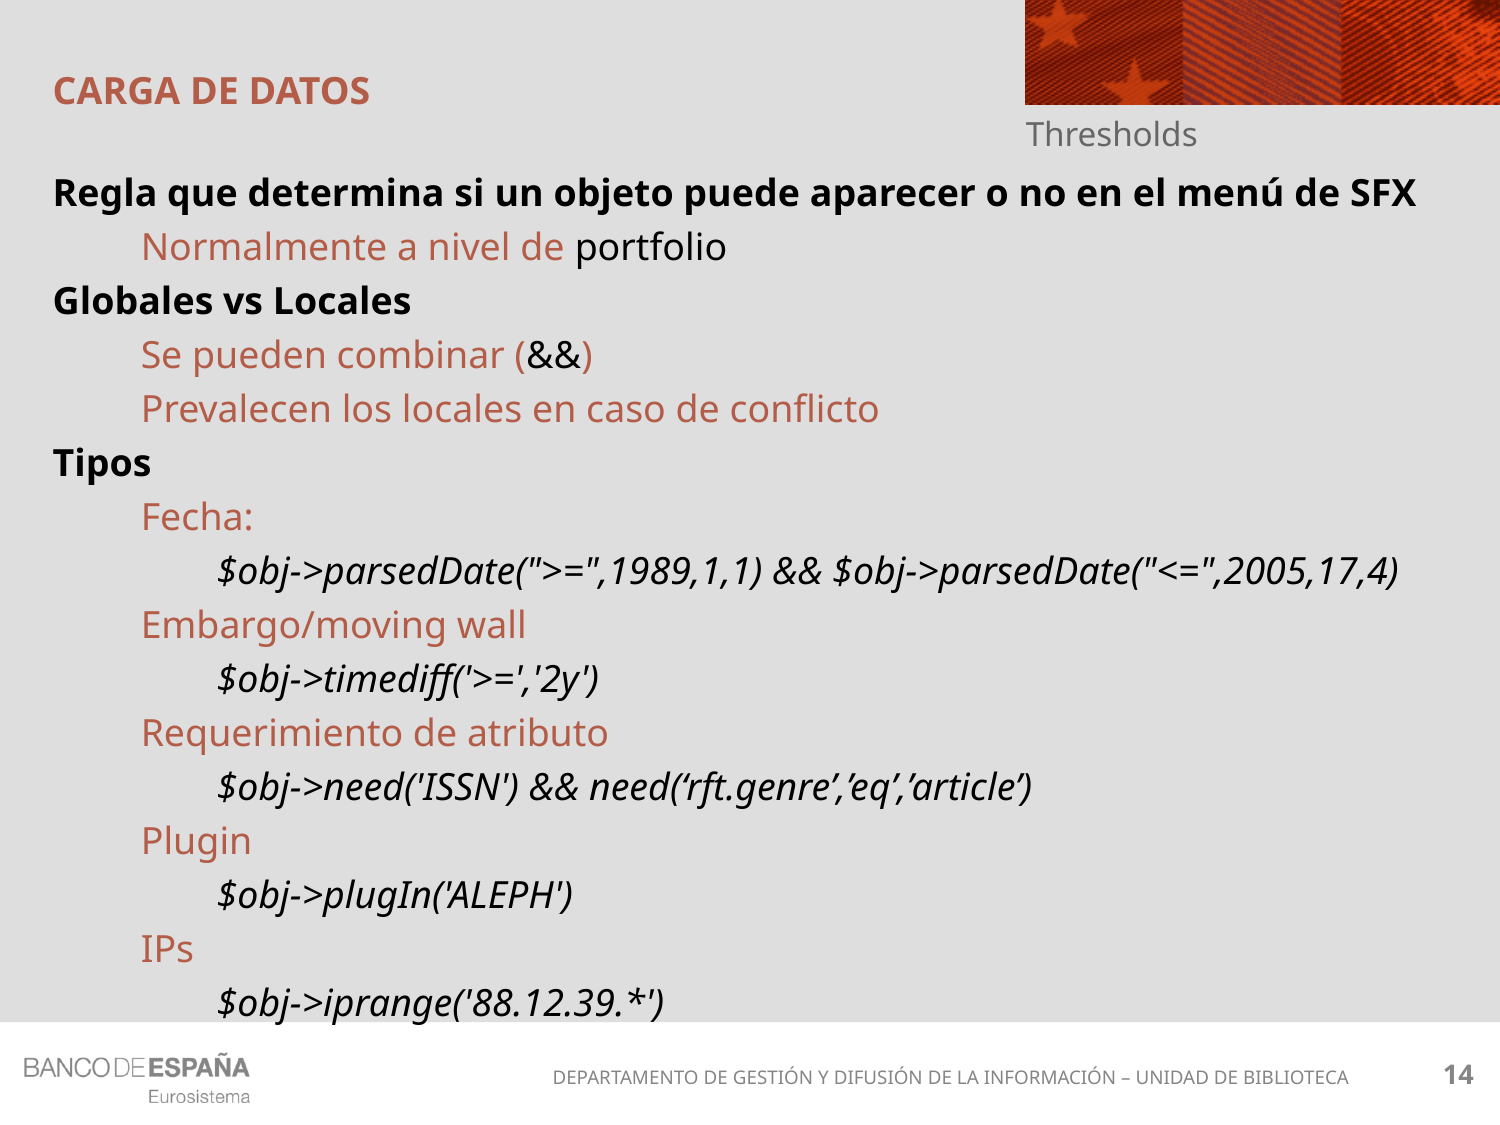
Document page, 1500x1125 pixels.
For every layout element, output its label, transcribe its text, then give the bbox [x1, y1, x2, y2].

list Thresholds [1025, 108, 1500, 164]
slide_number 14 [1415, 1050, 1474, 1098]
picture [1025, 0, 1500, 105]
picture [24, 1052, 250, 1103]
list Regla que determina si un objeto puede aparecer o no en el menú de SFX Normalmente a nivel de portfolio Globales vs Locales Se pueden combinar (&&) Prevalecen los locales en caso de conflicto Tipos Fecha: $obj->parsedDate(">=",1989,1,1) && $obj->parsedDate("<=",2005,17,4) Embargo/moving wall $obj->timediff('>=','2y') Requerimiento de atributo $obj->need('ISSN') && need(‘rft.genre’,’eq’,’article’) Plugin $obj->plugIn('ALEPH') IPs $obj->iprange('88.12.39.*') [37, 161, 1445, 1035]
title CARGA DE DATOS [37, 18, 1011, 161]
